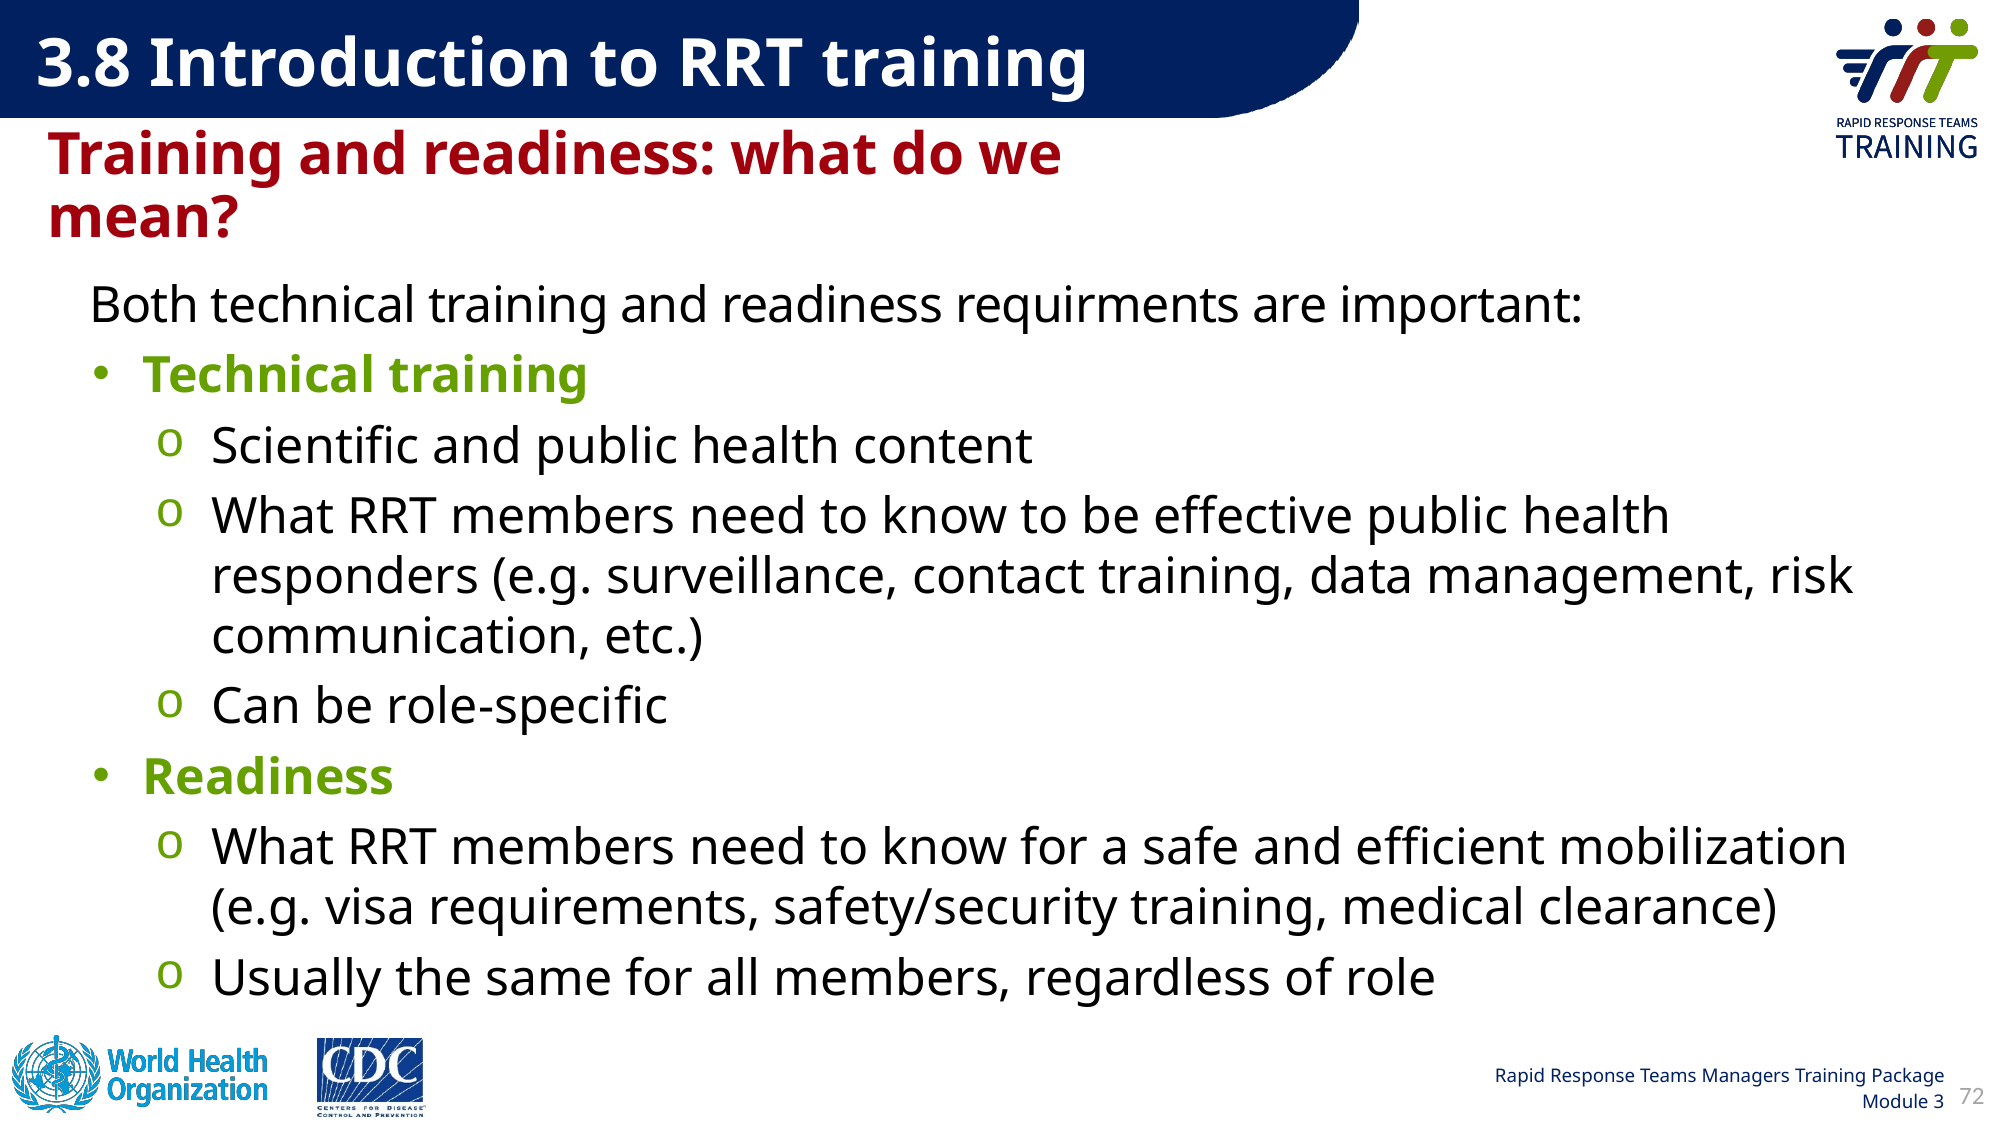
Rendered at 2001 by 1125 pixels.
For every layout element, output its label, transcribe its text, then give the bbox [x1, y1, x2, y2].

picture [24, 1054, 36, 1087]
picture [40, 1062, 47, 1070]
picture [30, 1083, 37, 1091]
picture [34, 1054, 43, 1078]
slide_number 72 [1924, 1071, 2000, 1125]
picture [12, 1035, 54, 1068]
title Training and readiness: what do we mean? [44, 108, 1180, 282]
picture [12, 1083, 48, 1113]
text_box Both technical training and readiness requirments are important: Technical training Scientific and public health content What RRT members need to know to be effective public health responders (e.g. surveillance, contact training, data management, risk communication, etc.) Can be role-specific Readiness What RRT members need to know for a safe and efficient mobilization (e.g. visa requirements, safety/security training, medical clearance) Usually the same for all members, regardless of role [86, 256, 1935, 1076]
picture [1835, 19, 1978, 167]
picture [317, 1076, 426, 1117]
text_box 3.8 Introduction to RRT training​ [29, 12, 1237, 108]
picture [36, 1088, 78, 1105]
picture [50, 1108, 62, 1113]
picture [64, 1076, 267, 1113]
picture [0, 0, 1359, 118]
picture [22, 1062, 26, 1077]
picture [71, 1053, 88, 1091]
picture [46, 1056, 54, 1062]
picture [59, 1035, 86, 1054]
